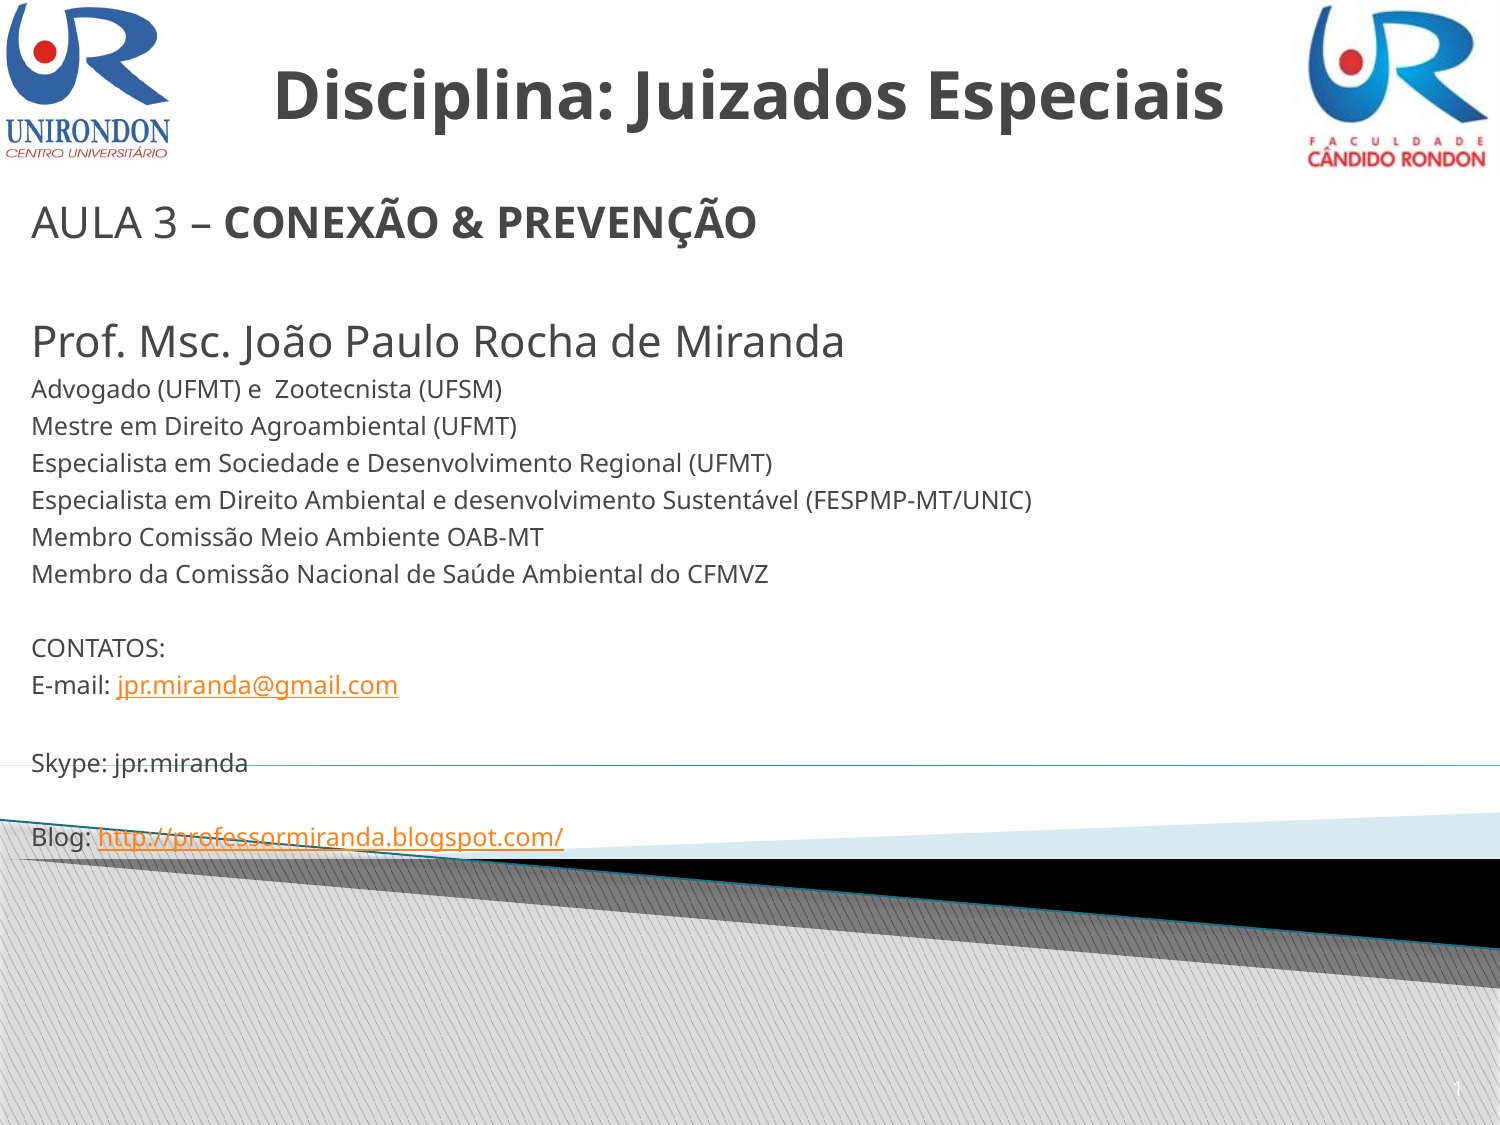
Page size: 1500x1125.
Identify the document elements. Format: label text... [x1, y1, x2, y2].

picture [118, 868, 1500, 989]
picture [1292, 0, 1500, 183]
picture [0, 0, 176, 164]
slide_number 1 [1418, 1051, 1479, 1112]
subtitle AULA 3 – CONEXÃO & PREVENÇÃO Prof. Msc. João Paulo Rocha de Miranda Advogado (UFMT) e Zootecnista (UFSM) Mestre em Direito Agroambiental (UFMT) Especialista em Sociedade e Desenvolvimento Regional (UFMT) Especialista em Direito Ambiental e desenvolvimento Sustentável (FESPMP-MT/UNIC) Membro Comissão Meio Ambiente OAB-MT Membro da Comissão Nacional de Saúde Ambiental do CFMVZ CONTATOS: E-mail: jpr.miranda@gmail.com Skype: jpr.miranda Blog: http://professormiranda.blogspot.com/ [23, 187, 1454, 868]
title Disciplina: Juizados Especiais [181, 35, 1286, 141]
